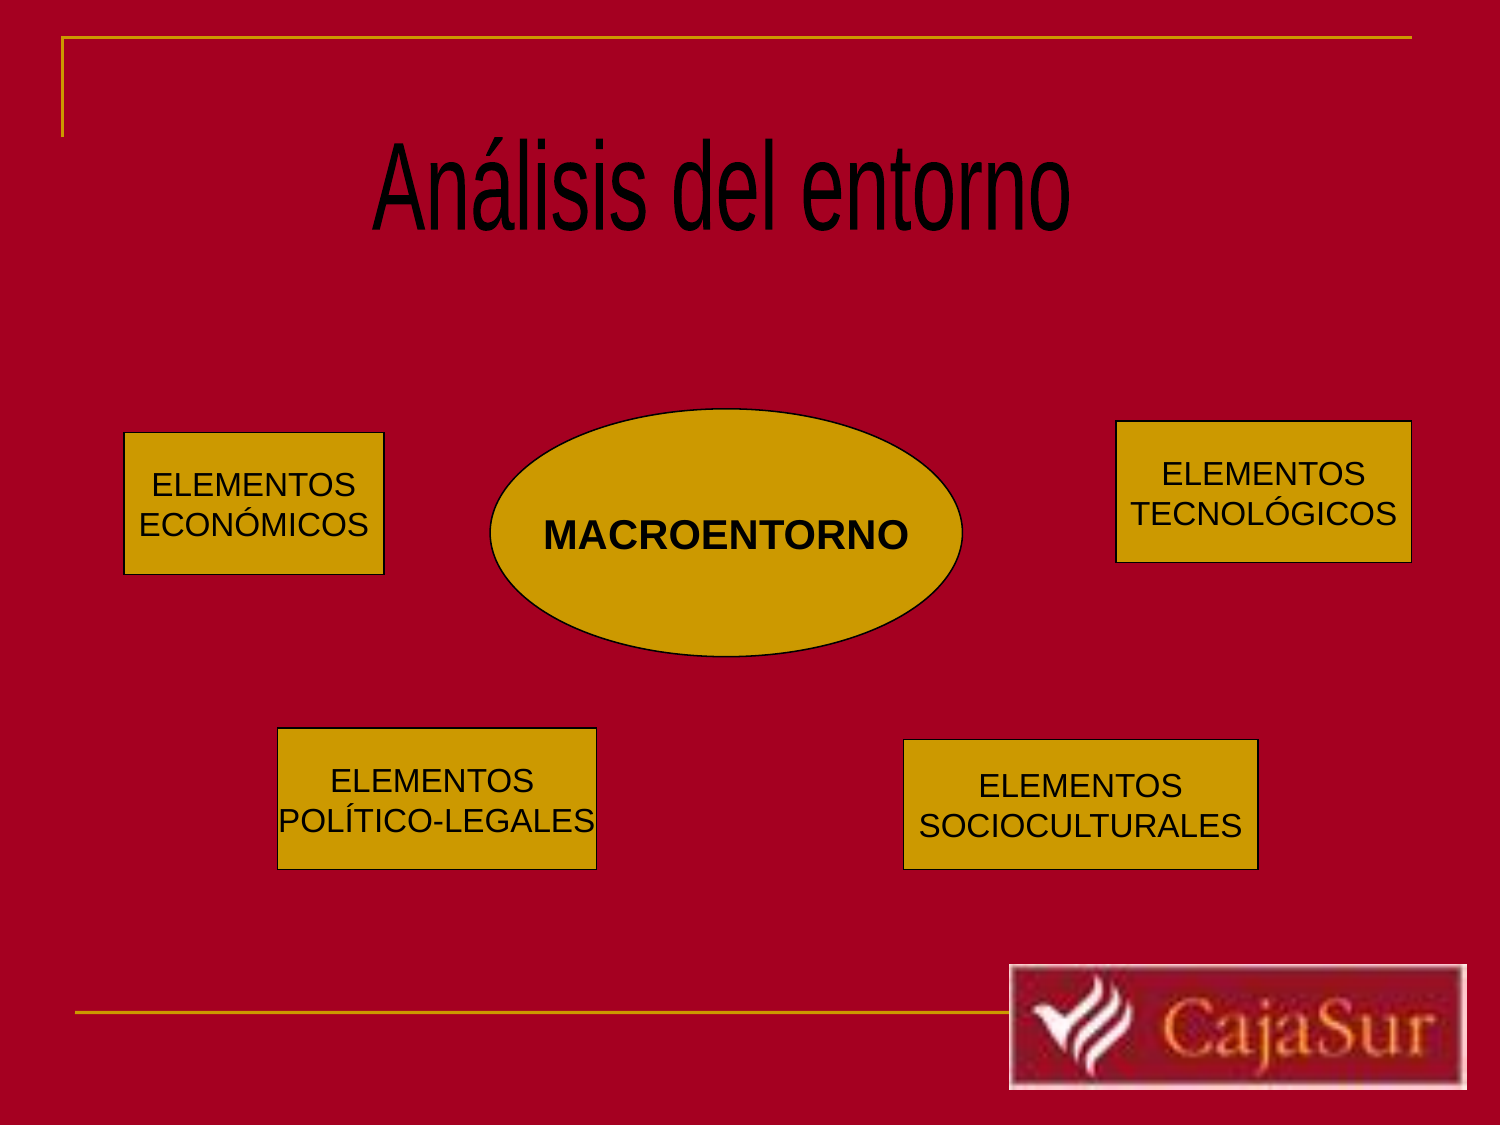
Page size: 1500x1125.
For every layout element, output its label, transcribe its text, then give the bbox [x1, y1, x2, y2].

text_box ELEMENTOS TECNOLÓGICOS [1116, 420, 1412, 563]
text_box ELEMENTOS SOCIOCULTURALES [903, 739, 1258, 870]
picture [1009, 963, 1467, 1091]
text_box ELEMENTOS ECONÓMICOS [123, 432, 384, 575]
text_box ELEMENTOS POLÍTICO-LEGALES [277, 727, 597, 870]
text_box MACROENTORNO [490, 408, 963, 657]
